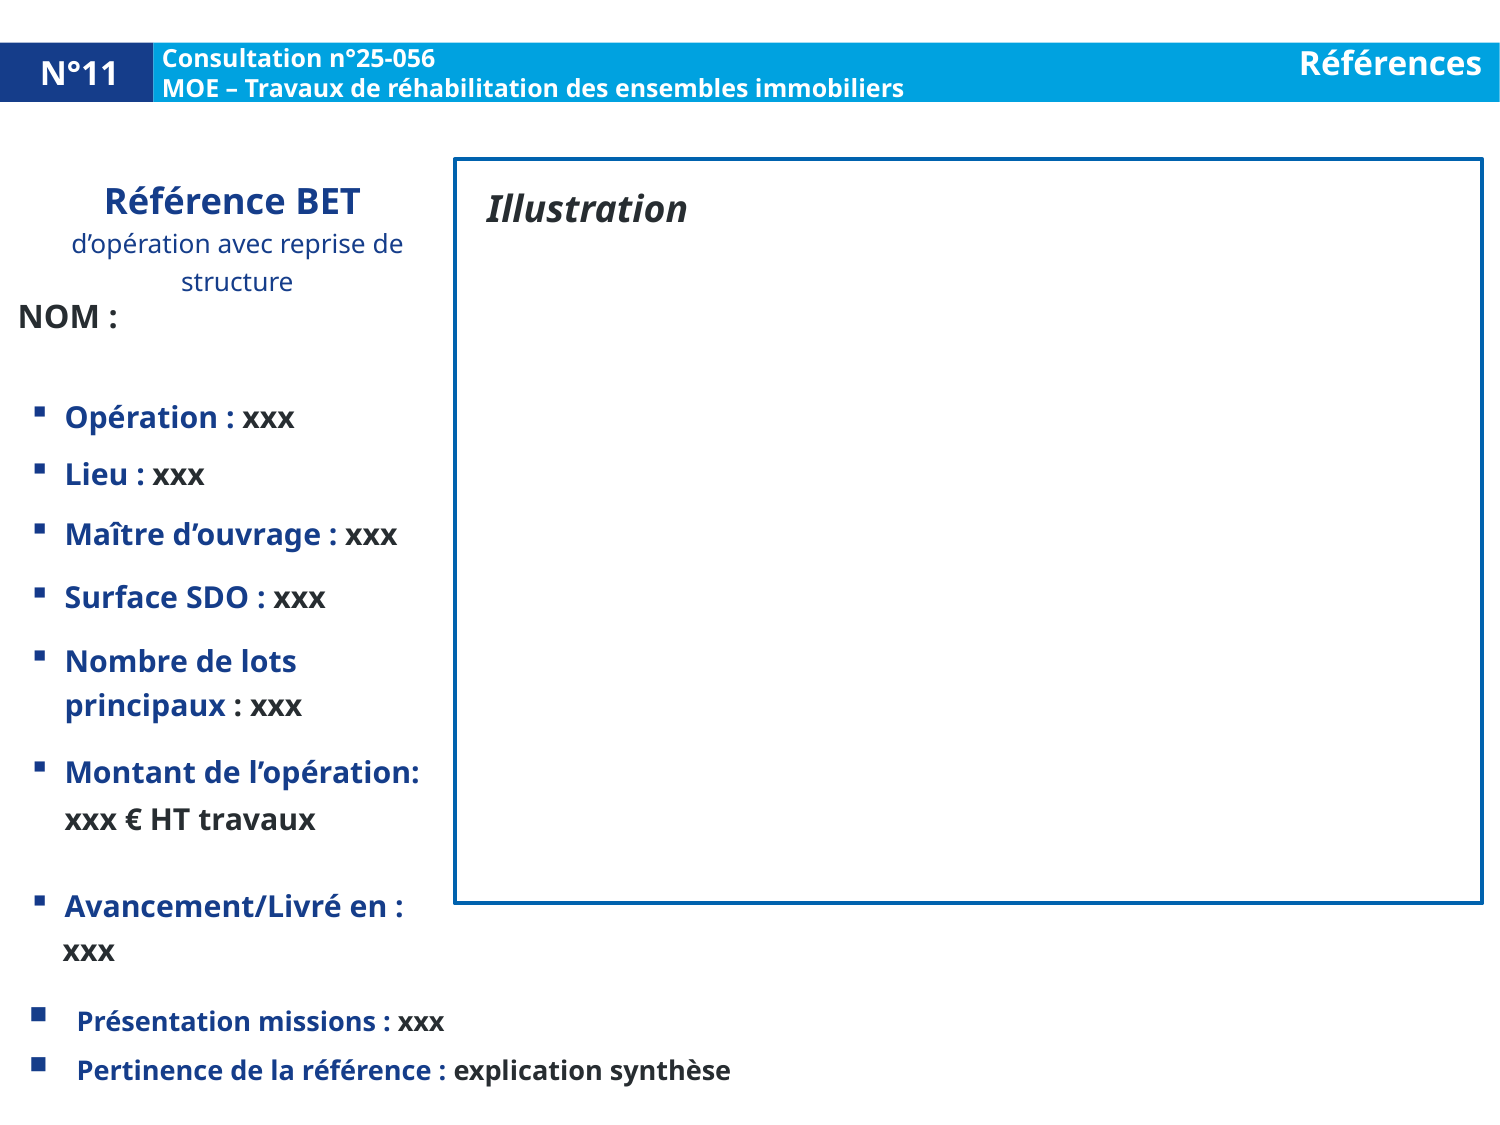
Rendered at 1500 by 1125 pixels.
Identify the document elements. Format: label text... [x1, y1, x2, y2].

text_box [453, 157, 1484, 905]
text_box Présentation missions : xxx Pertinence de la référence : explication synthèse [29, 952, 1483, 1106]
text_box [1452, 92, 1459, 102]
text_box Illustration [472, 177, 756, 238]
list Référence BET d’opération avec reprise de structure NOM : Opération : xxx Lieu : xxx Maître d’ouvrage : xxx Surface SDO : xxx Nombre de lots principaux : xxx Montant de l’opération: xxx € HT travaux Avancement/Livré en : xxx [17, 177, 443, 973]
text_box Consultation n°25-056 MOE – Travaux de réhabilitation des ensembles immobiliers [161, 42, 1452, 132]
text_box N°11 [0, 42, 159, 102]
text_box Références [188, 32, 1483, 92]
